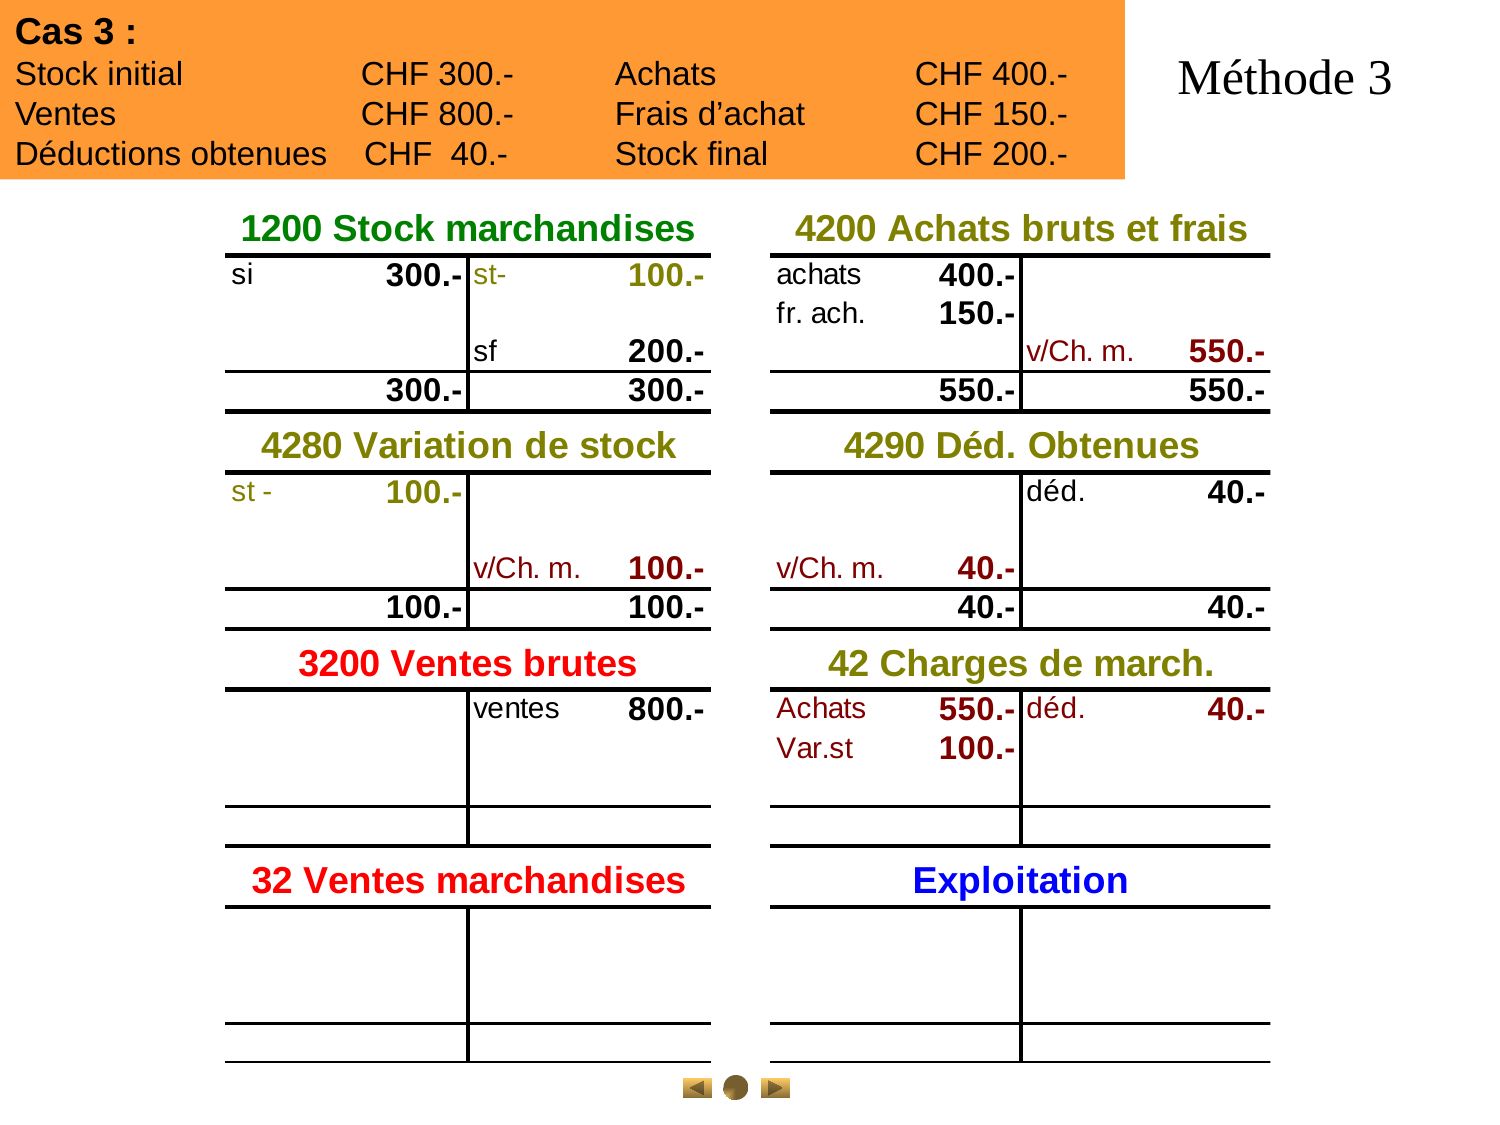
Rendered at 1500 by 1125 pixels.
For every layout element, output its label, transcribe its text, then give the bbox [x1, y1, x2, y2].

text_box Méthode 3 [1162, 37, 1475, 113]
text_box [224, 212, 1272, 1064]
text_box Cas 3 : Stock initial CHF 300.- Achats CHF 400.- Ventes CHF 800.- Frais d’achat CHF 150.- Déductions obtenues CHF 40.- Stock final CHF 200.- [0, 0, 1125, 180]
